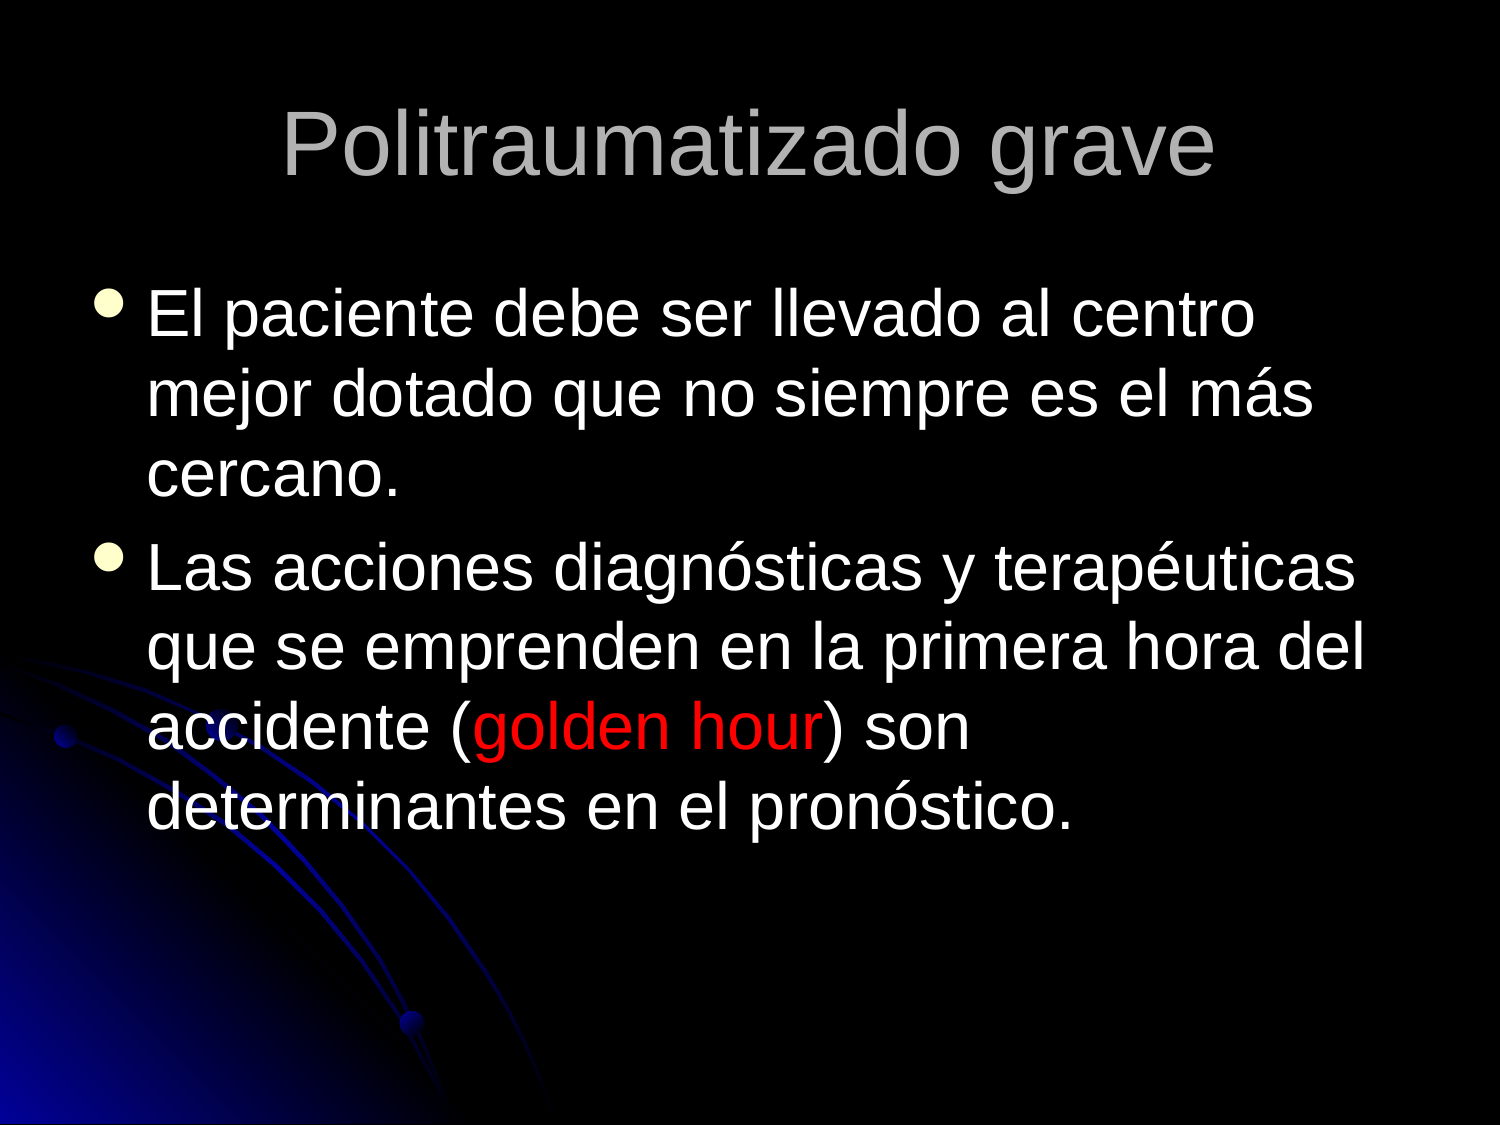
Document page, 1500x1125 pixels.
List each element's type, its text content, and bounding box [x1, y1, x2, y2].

title Politraumatizado grave [74, 45, 1426, 233]
list El paciente debe ser llevado al centro mejor dotado que no siempre es el más cercano. Las acciones diagnósticas y terapéuticas que se emprenden en la primera hora del accidente (golden hour) son determinantes en el pronóstico. [74, 262, 1426, 1006]
